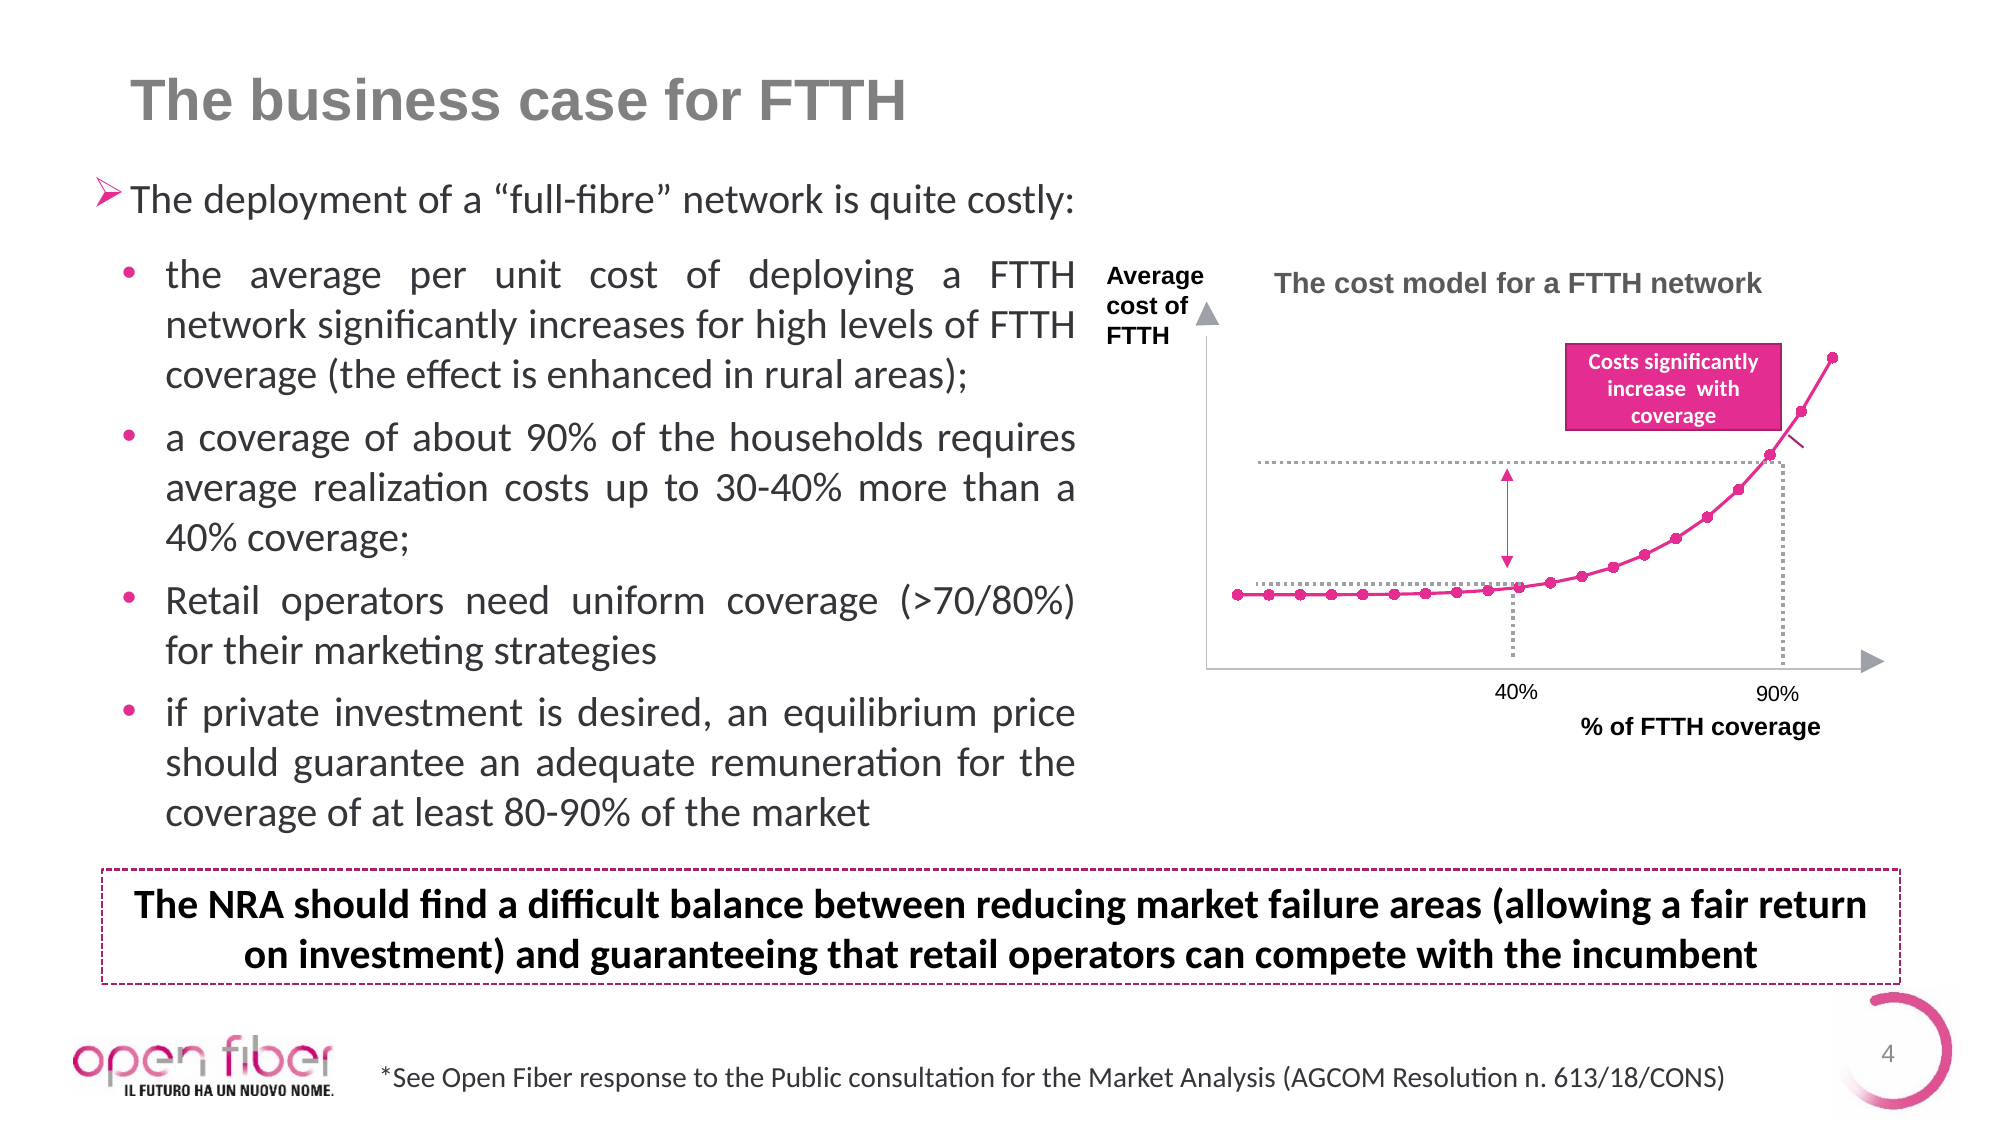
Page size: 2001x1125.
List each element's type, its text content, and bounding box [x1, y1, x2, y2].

title The business case for FTTH [115, 40, 1841, 163]
text_box The NRA should find a difficult balance between reducing market failure areas (allowing a fair return on investment) and guaranteeing that retail operators can compete with the incumbent [102, 869, 1901, 985]
picture [1830, 987, 1962, 1118]
slide_number 4 [1807, 1022, 1911, 1083]
text_box Average cost of FTTH [1091, 252, 1274, 357]
text_box % of FTTH coverage [1566, 719, 1866, 748]
text_box *See Open Fiber response to the Public consultation for the Market Analysis (AGCOM Resolution n. 613/18/CONS) [363, 1050, 1742, 1101]
picture [73, 1035, 334, 1096]
list The deployment of a “full-fibre” network is quite costly: the average per unit cost of deploying a FTTH network significantly increases for high levels of FTTH coverage (the effect is enhanced in rural areas); a coverage of about 90% of the households requires average realization costs up to 30-40% more than a 40% coverage; Retail operators need uniform coverage (>70/80%) for their marketing strategies if private investment is desired, an equilibrium price should guarantee an adequate remuneration for the coverage of at least 80-90% of the market [77, 169, 1092, 764]
chart [1114, 256, 1901, 719]
